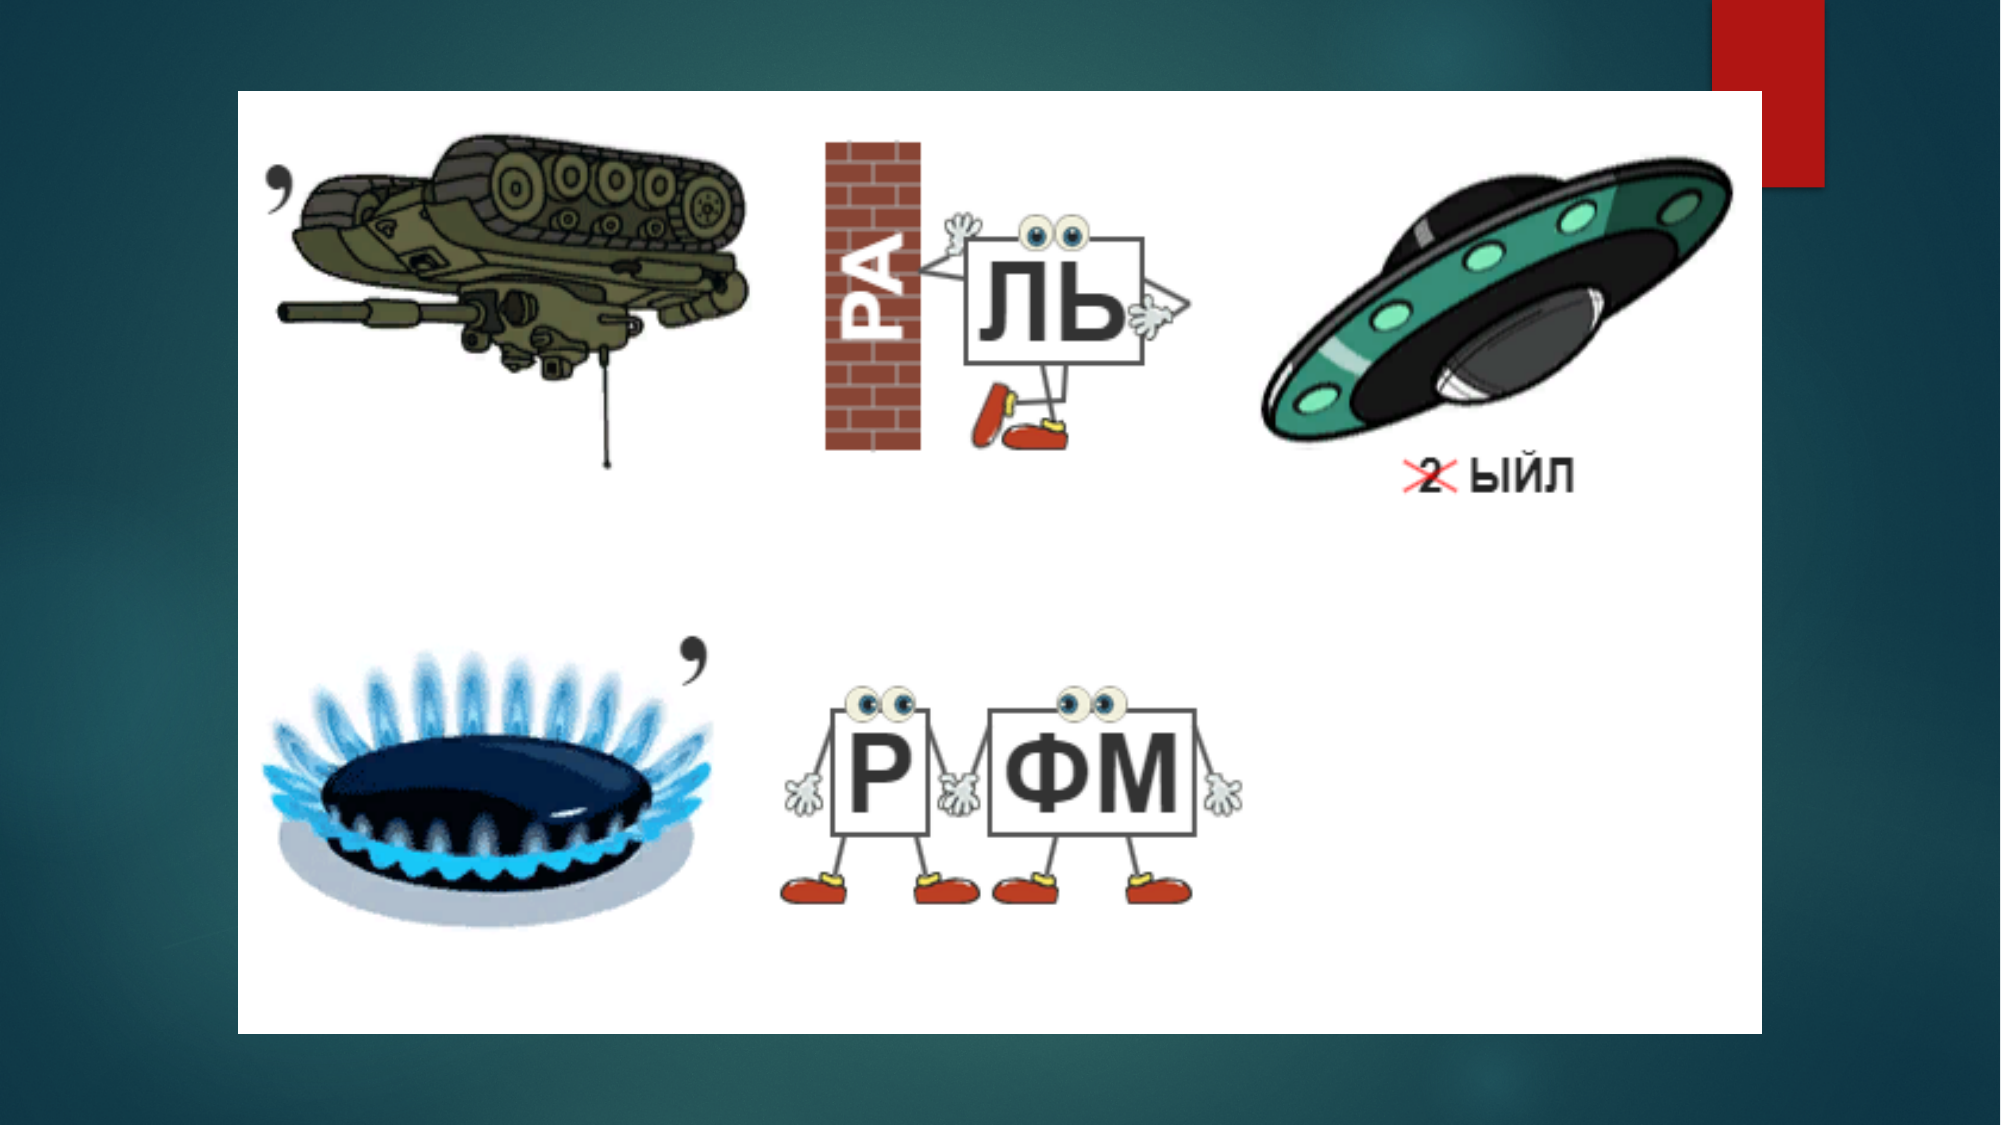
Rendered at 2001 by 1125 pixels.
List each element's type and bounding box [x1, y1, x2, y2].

picture [0, 0, 1762, 1125]
